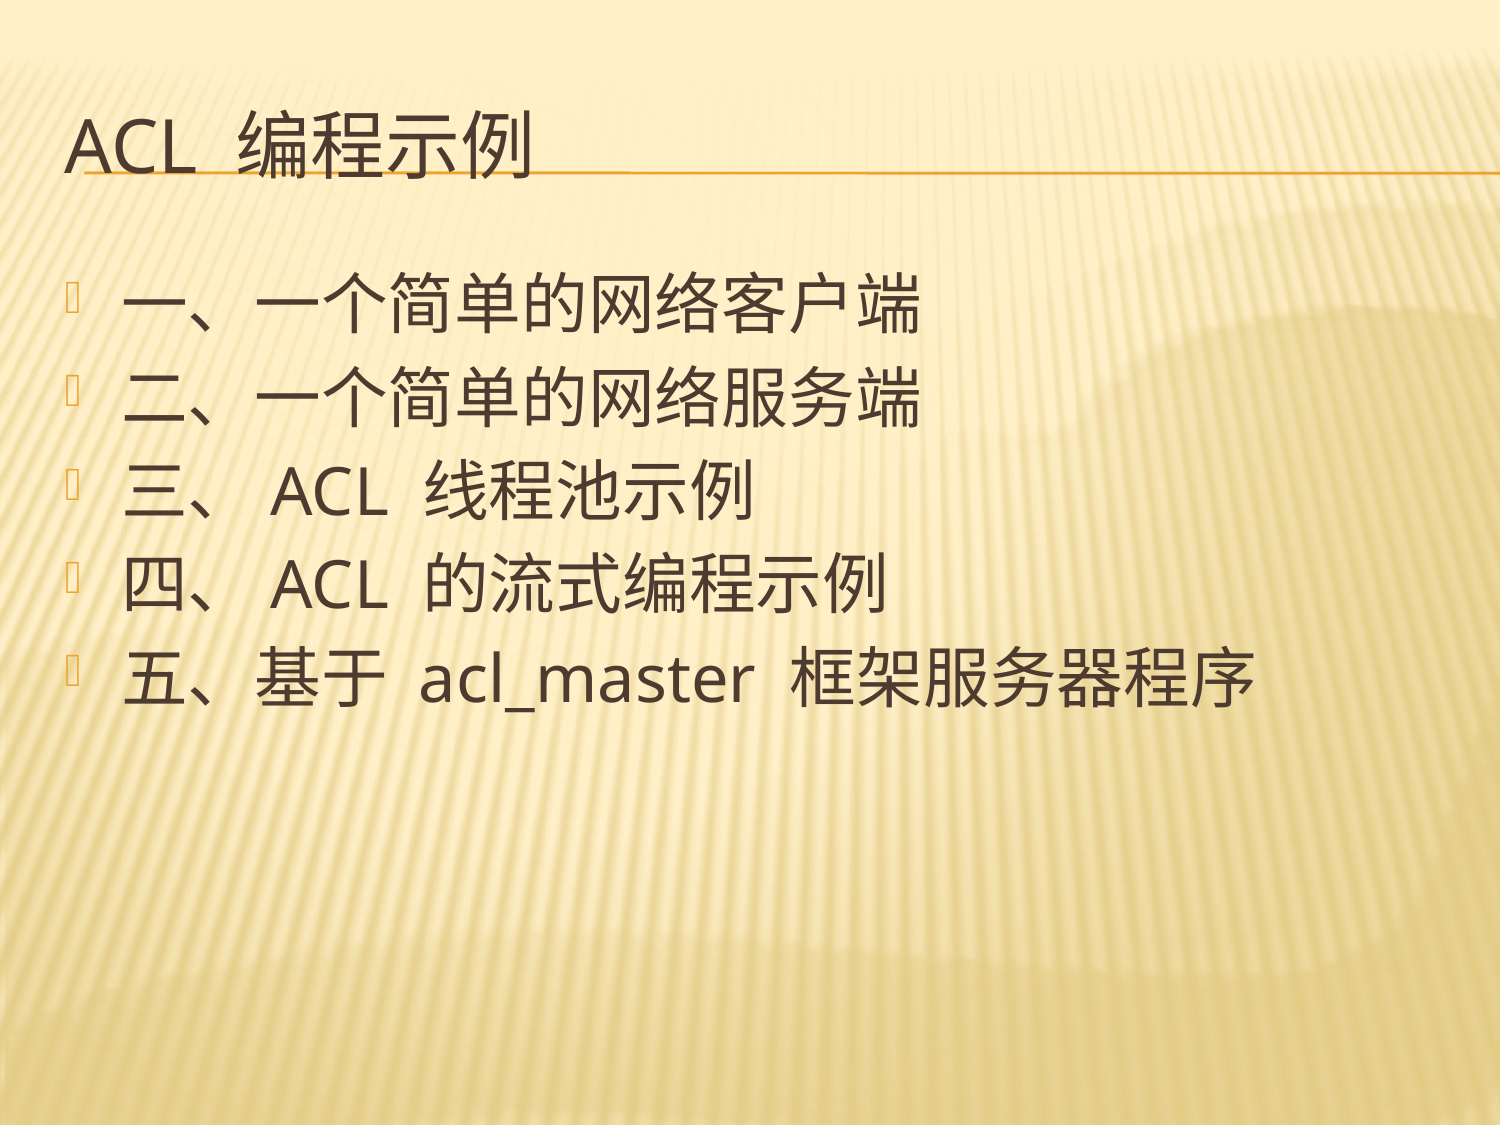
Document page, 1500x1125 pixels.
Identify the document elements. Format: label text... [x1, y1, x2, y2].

list 一、一个简单的网络客户端 二、一个简单的网络服务端 三、ACL 线程池示例 四、ACL 的流式编程示例 五、基于 acl_master 框架服务器程序 [50, 254, 1475, 998]
title ACL 编程示例 [50, 75, 1475, 213]
